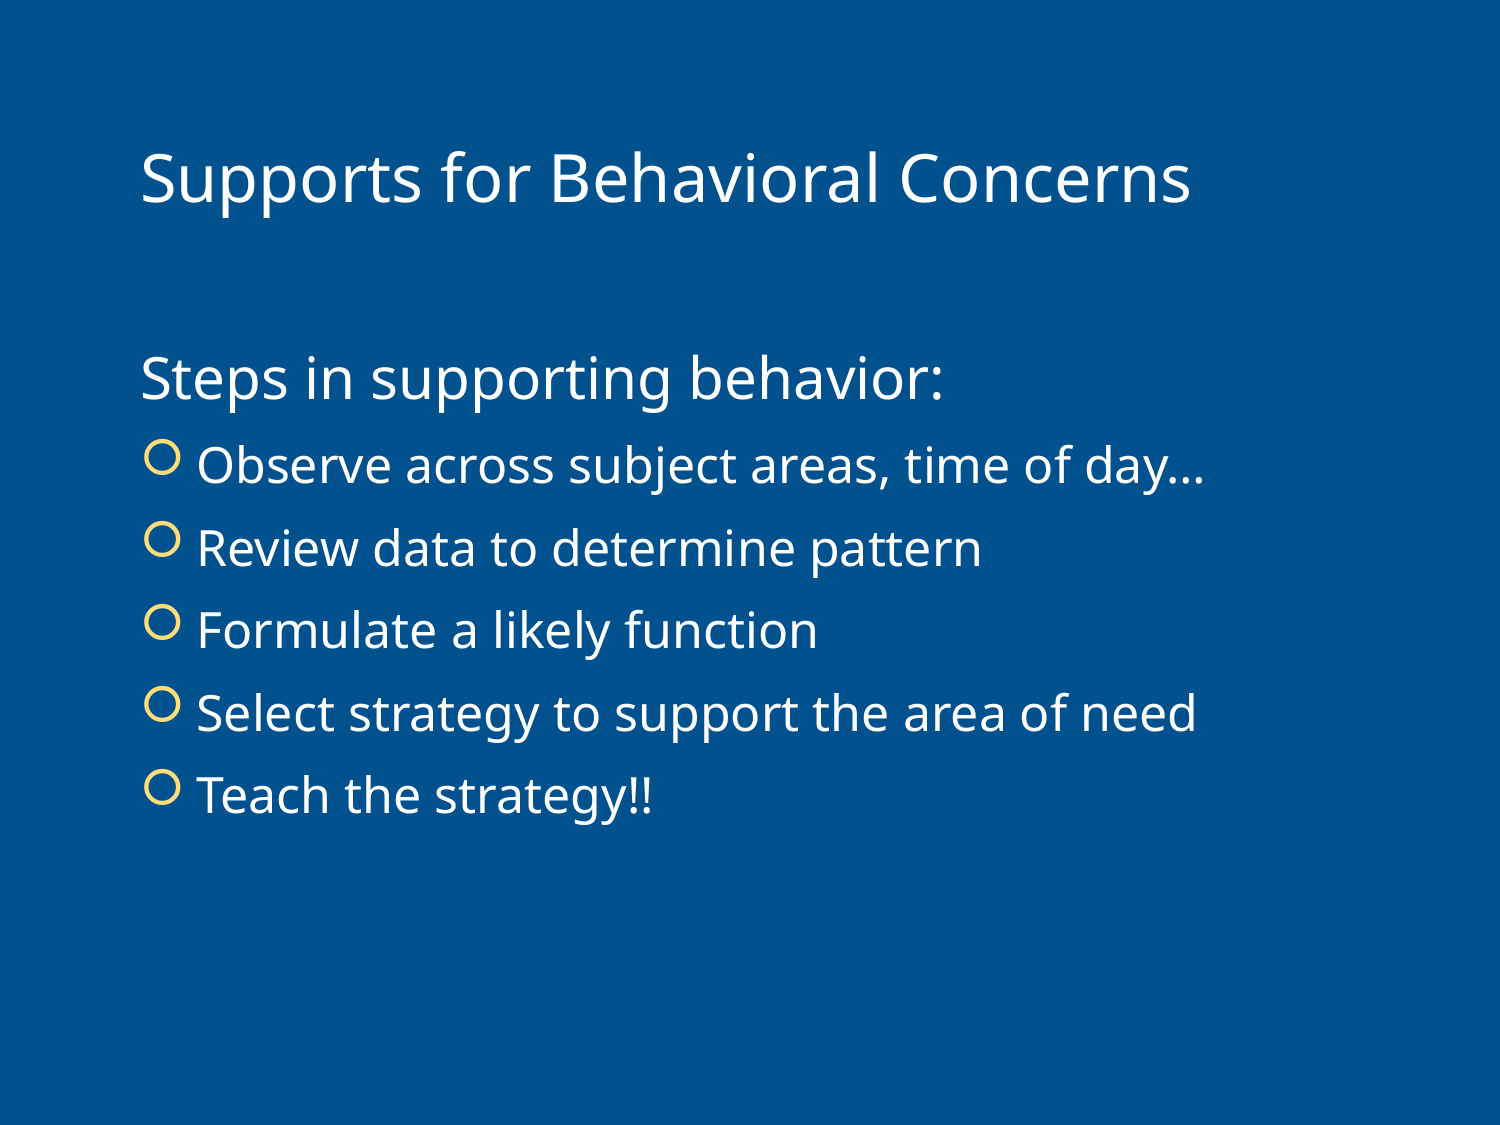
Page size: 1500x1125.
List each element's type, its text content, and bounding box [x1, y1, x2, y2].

title Supports for Behavioral Concerns [125, 99, 1294, 249]
list Steps in supporting behavior: Observe across subject areas, time of day… Review data to determine pattern Formulate a likely function Select strategy to support the area of need Teach the strategy!! [125, 249, 1397, 915]
